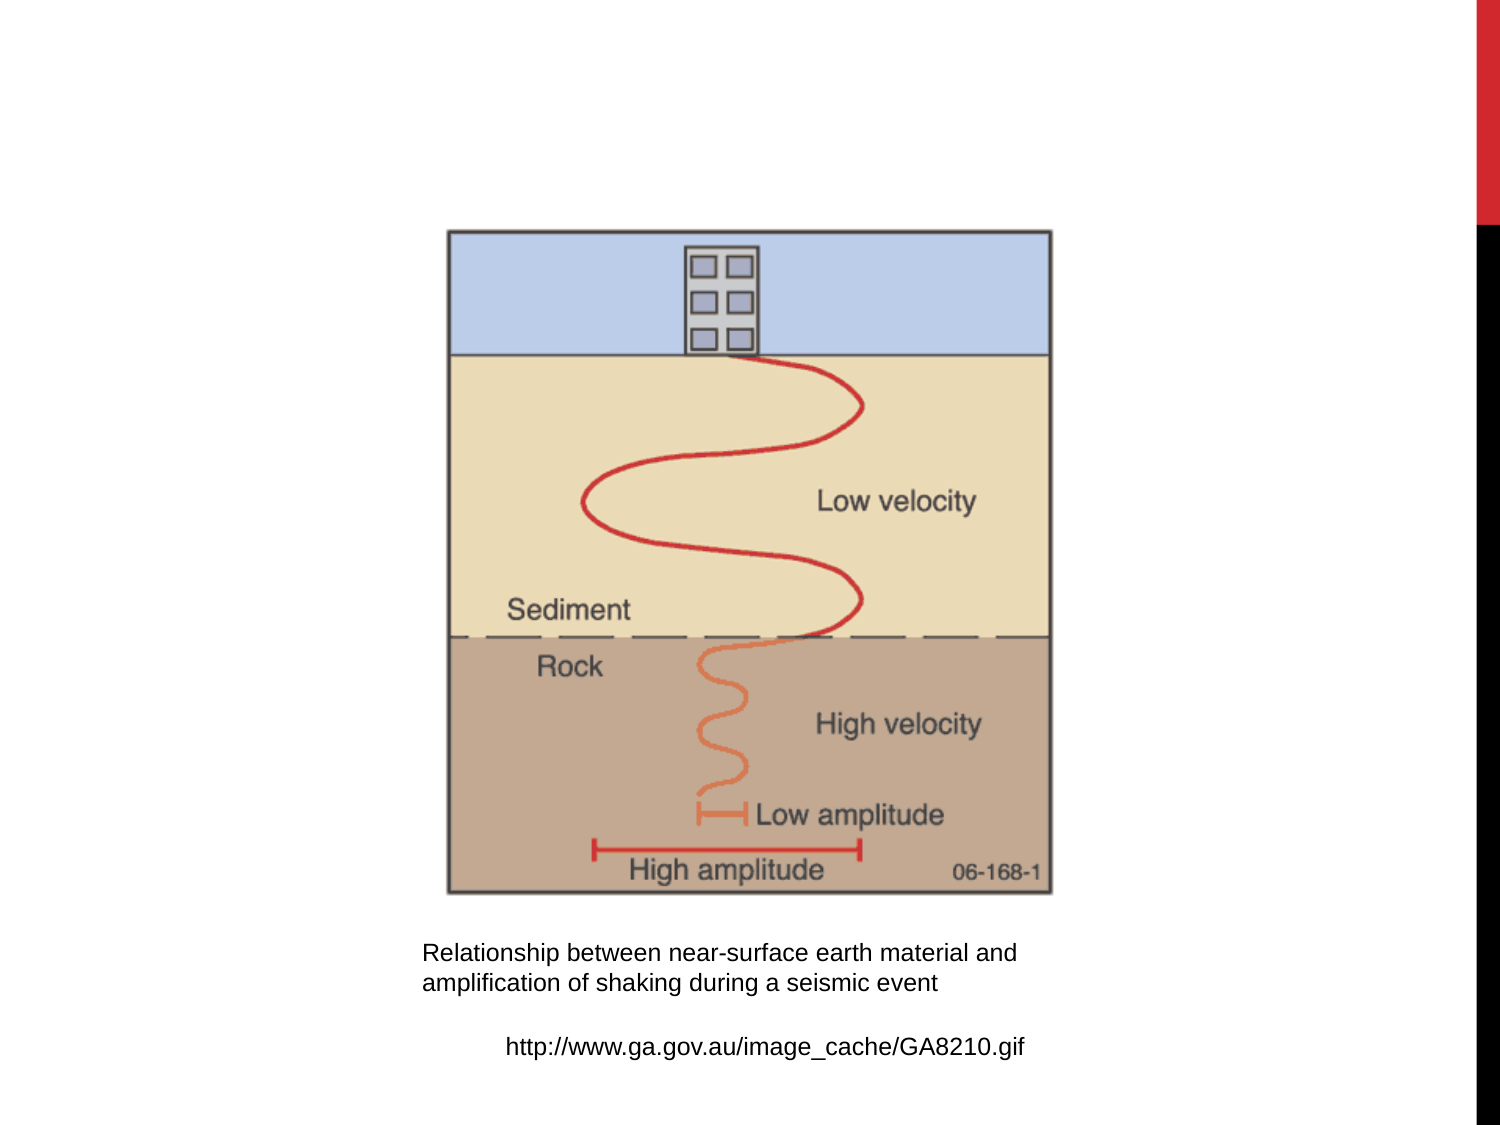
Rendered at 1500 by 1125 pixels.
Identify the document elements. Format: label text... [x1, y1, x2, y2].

text_box http://www.ga.gov.au/image_cache/GA8210.gif [490, 1023, 1042, 1068]
text_box Relationship between near-surface earth material and amplification of shaking during a seismic event [407, 928, 1158, 1004]
picture [436, 219, 1063, 906]
